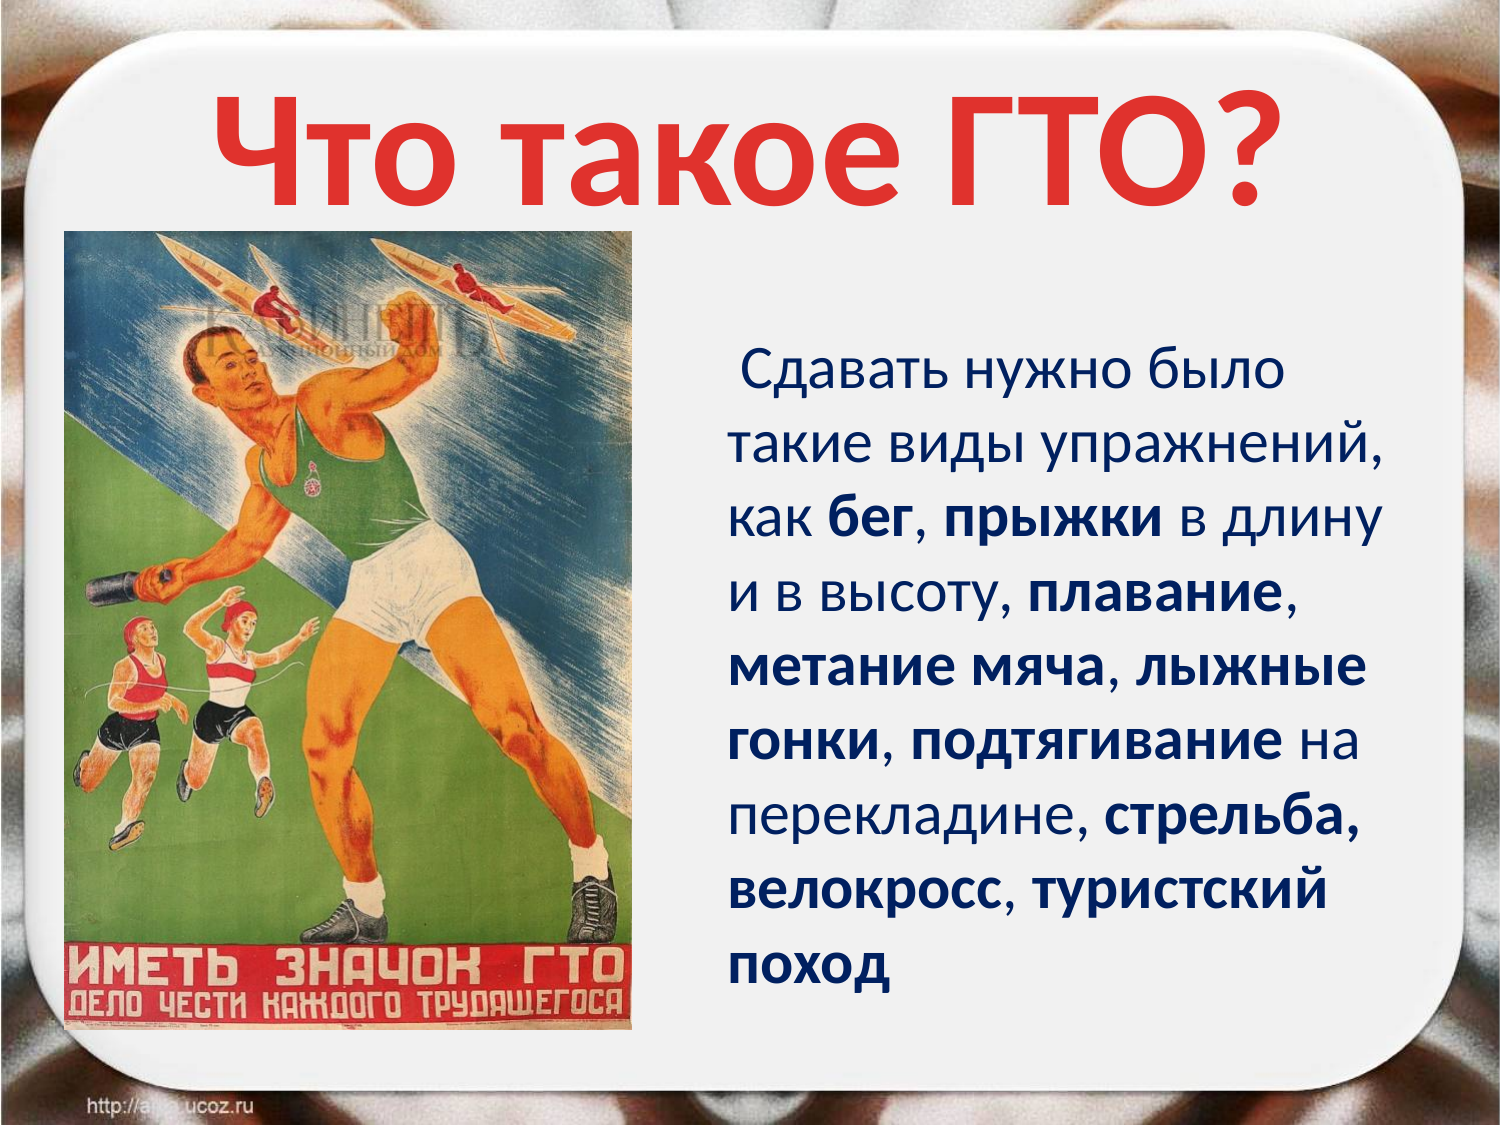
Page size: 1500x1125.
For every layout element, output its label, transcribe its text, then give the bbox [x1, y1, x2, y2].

list Сдавать нужно было такие виды упражнений, как бег, прыжки в длину и в высоту, плавание, метание мяча, лыжные гонки, подтягивание на перекладине, стрельба, велокросс, туристский поход [655, 231, 1425, 1106]
title Что такое ГТО? [75, 45, 1425, 233]
picture [0, 0, 1500, 1125]
